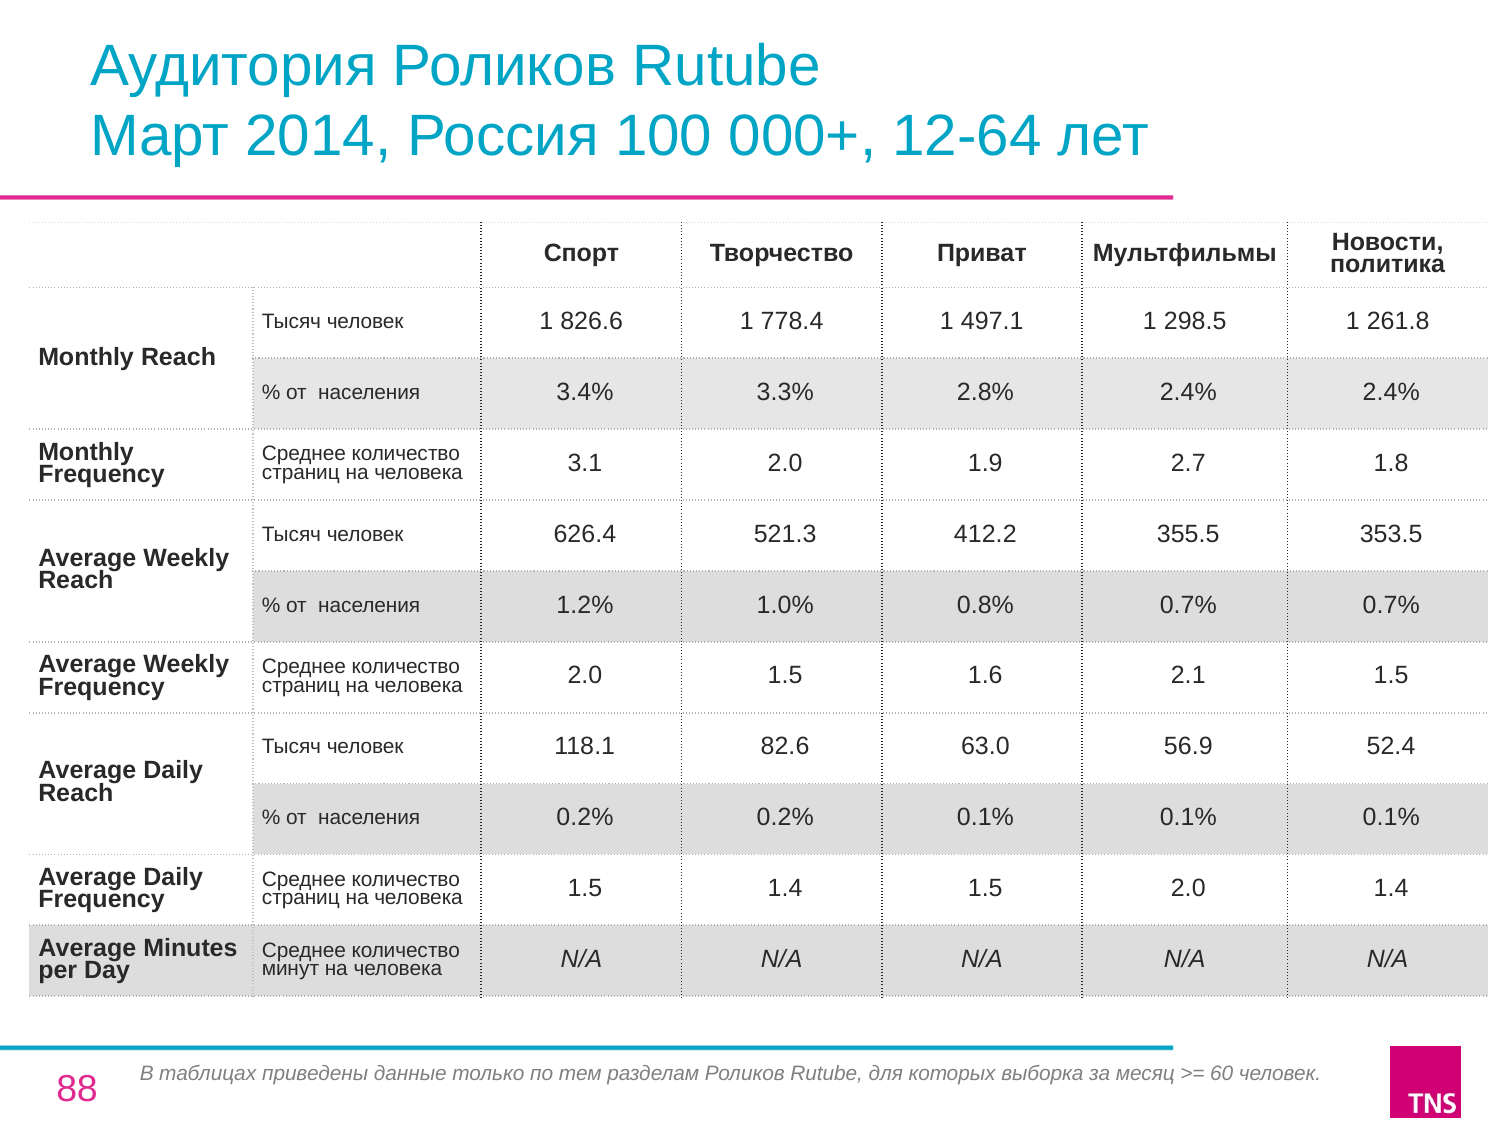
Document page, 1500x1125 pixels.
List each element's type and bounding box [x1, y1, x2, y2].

text_box [124, 1052, 1463, 1092]
picture [0, 0, 1500, 1125]
table_cell [29, 287, 1488, 996]
table_header [29, 223, 1488, 287]
slide_number [40, 1055, 392, 1125]
title [74, 8, 1476, 187]
